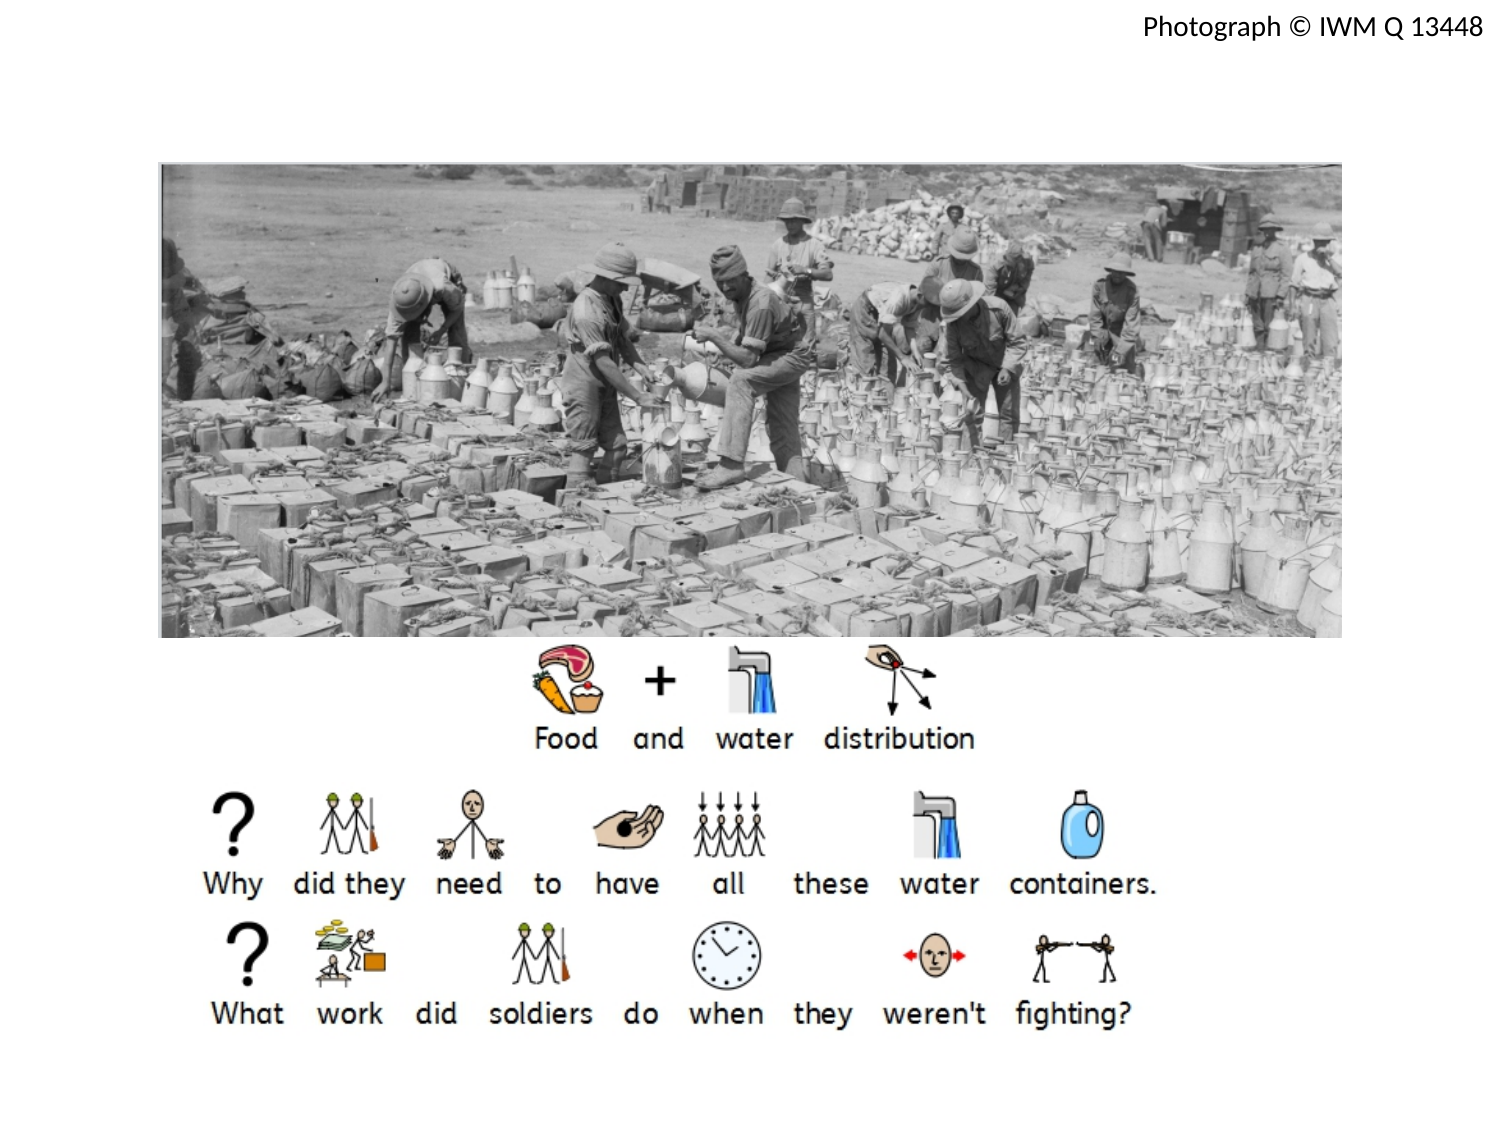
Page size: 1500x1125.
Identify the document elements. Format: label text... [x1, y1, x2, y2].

picture [195, 782, 1314, 1043]
picture [158, 162, 1342, 768]
text_box Photograph © IWM Q 13448 [1128, 0, 1499, 50]
